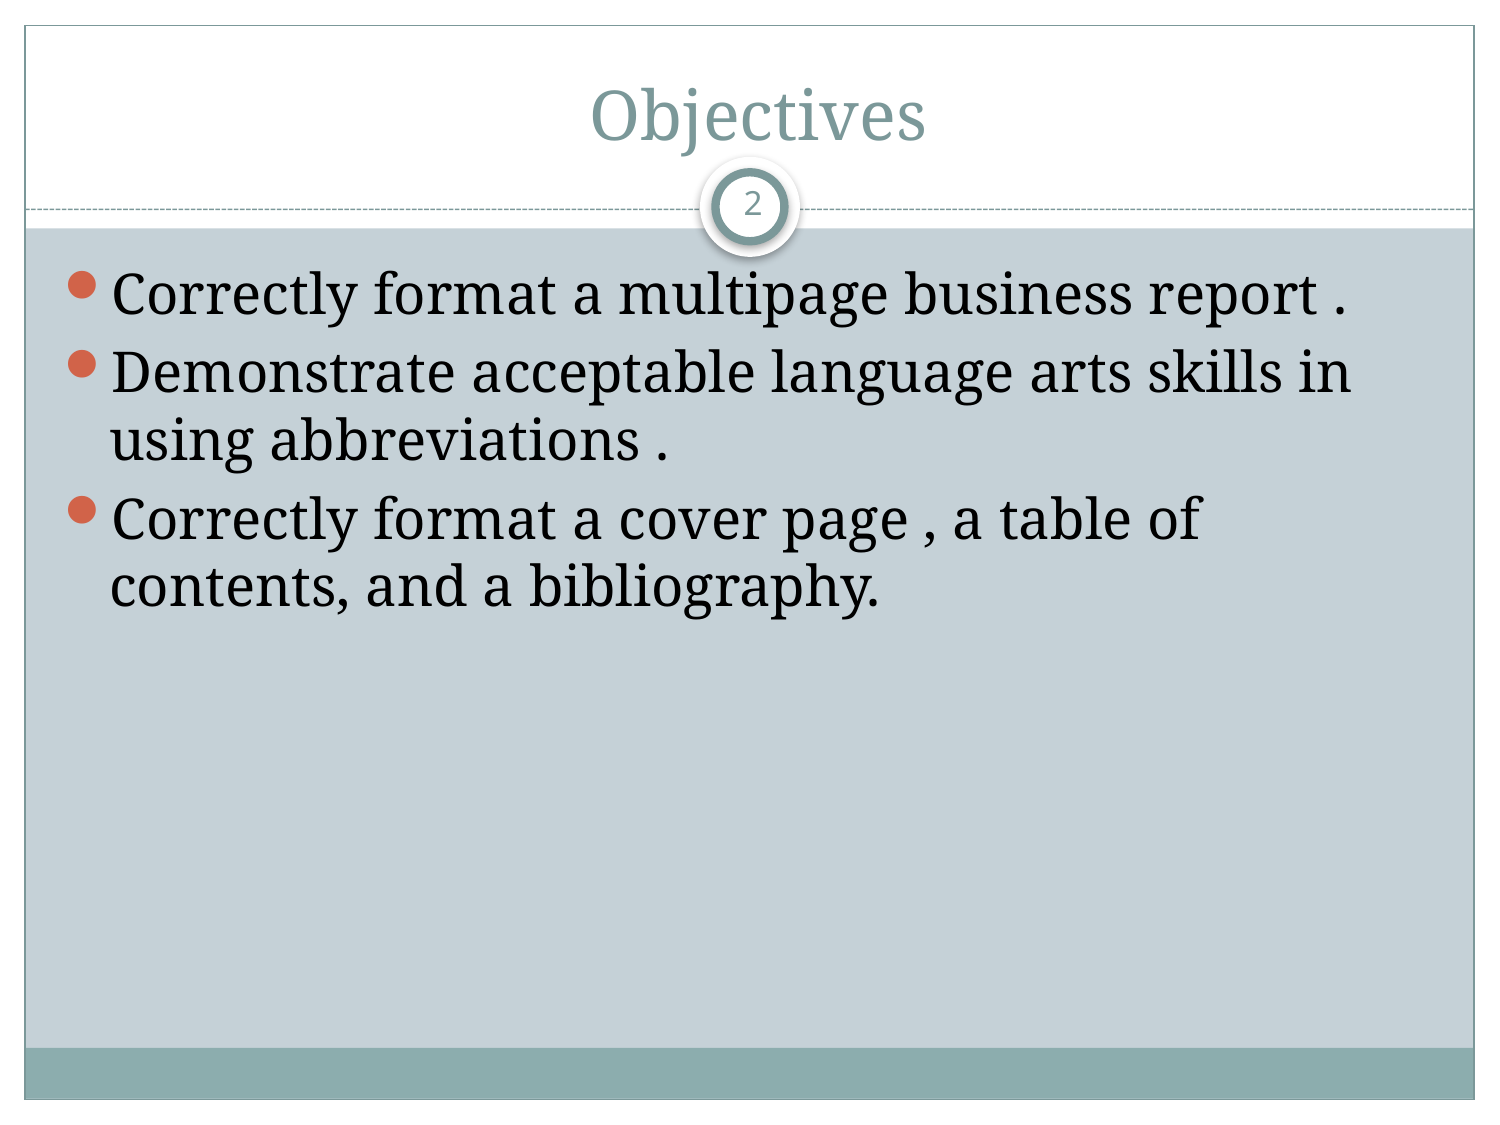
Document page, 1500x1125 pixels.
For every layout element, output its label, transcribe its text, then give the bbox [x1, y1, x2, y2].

title Objectives [49, 37, 1450, 162]
list Correctly format a multipage business report . Demonstrate acceptable language arts skills in using abbreviations . Correctly format a cover page , a table of contents, and a bibliography. [49, 250, 1445, 1001]
slide_number 2 [715, 168, 791, 241]
